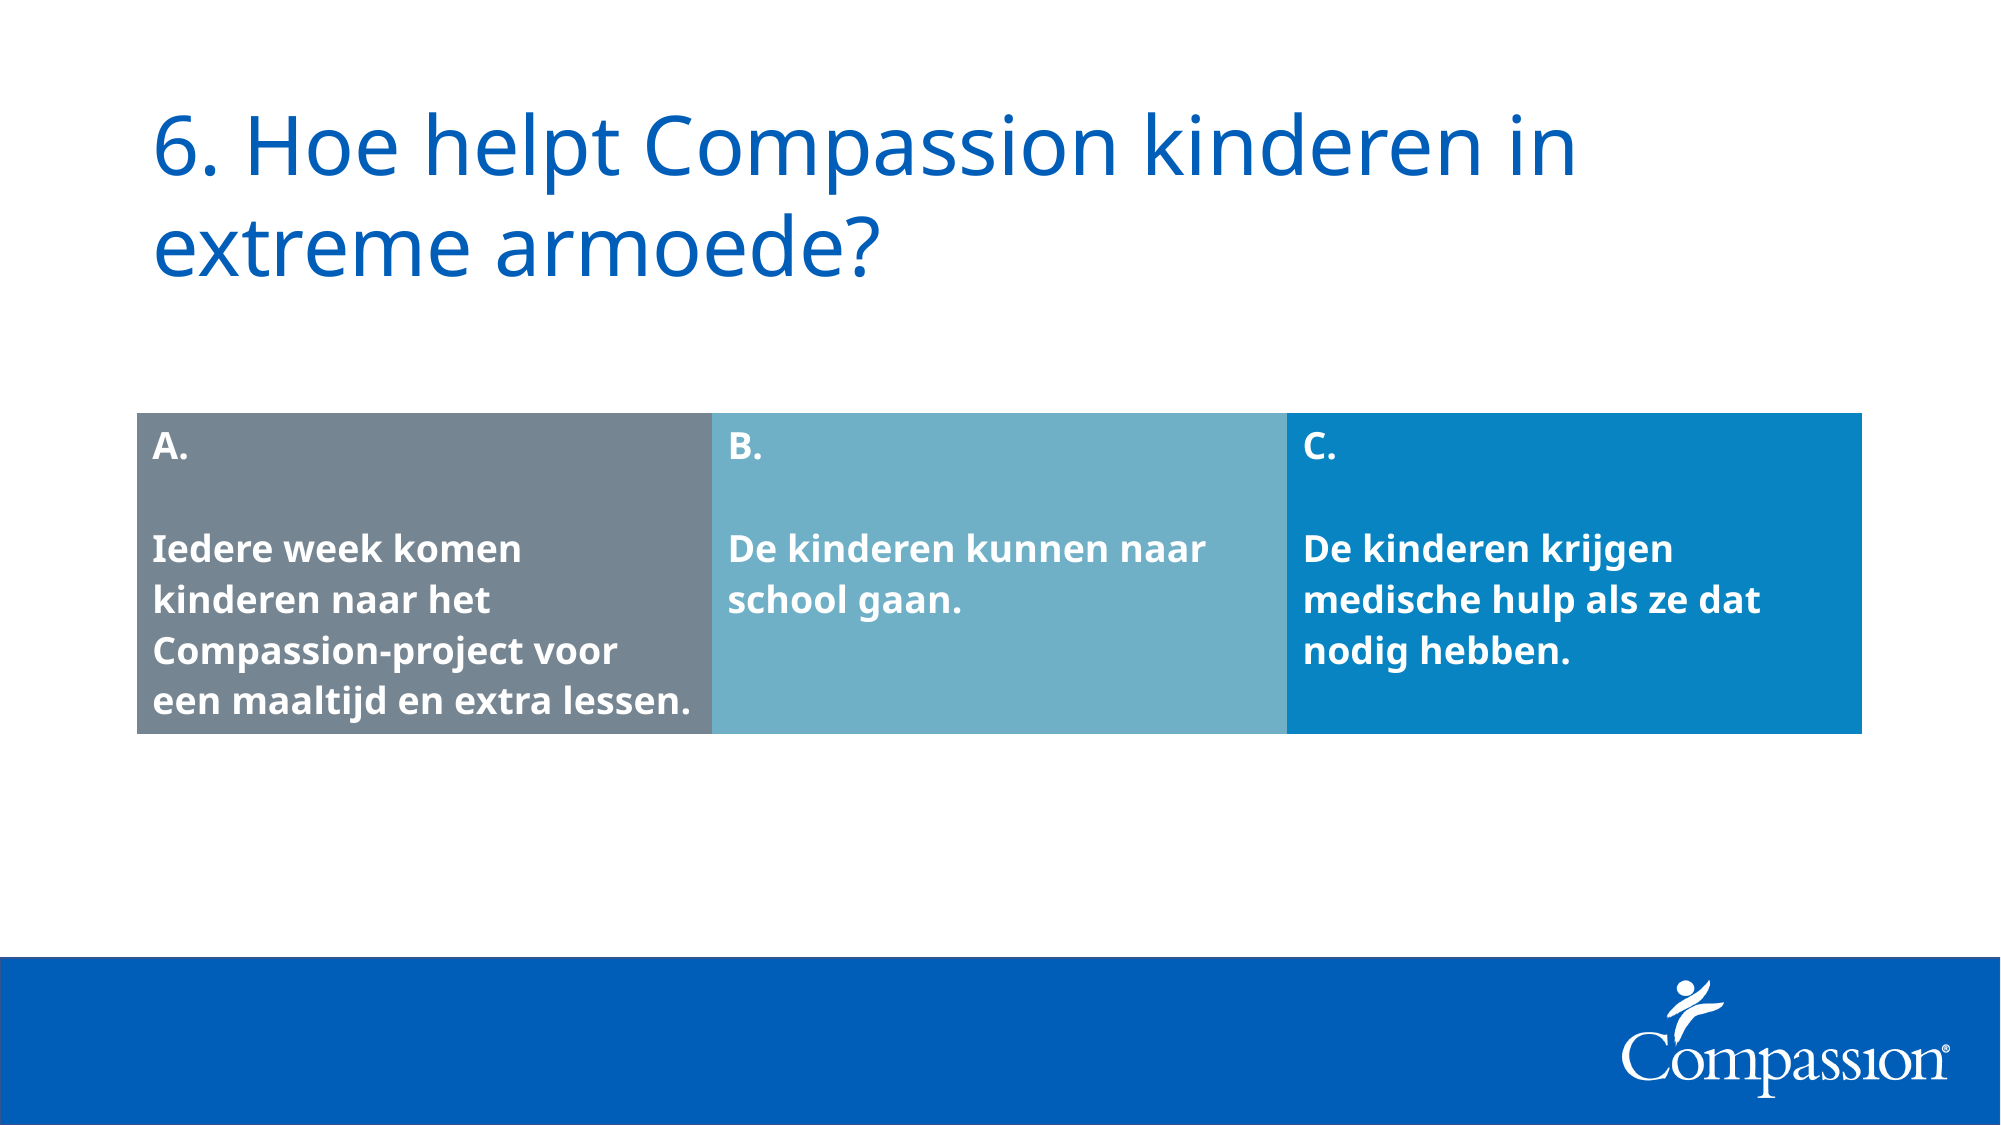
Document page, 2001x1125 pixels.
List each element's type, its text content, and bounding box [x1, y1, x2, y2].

title 6. Hoe helpt Compassion kinderen in extreme armoede? [137, 87, 1863, 305]
table_header A. Iedere week komen kinderen naar het Compassion-project voor een maaltijd en extra lessen. [137, 413, 712, 734]
table_header B. De kinderen kunnen naar school gaan. [712, 413, 1287, 734]
table_header C. De kinderen krijgen medische hulp als ze dat nodig hebben. [1287, 413, 1862, 734]
picture [1622, 980, 1950, 1098]
